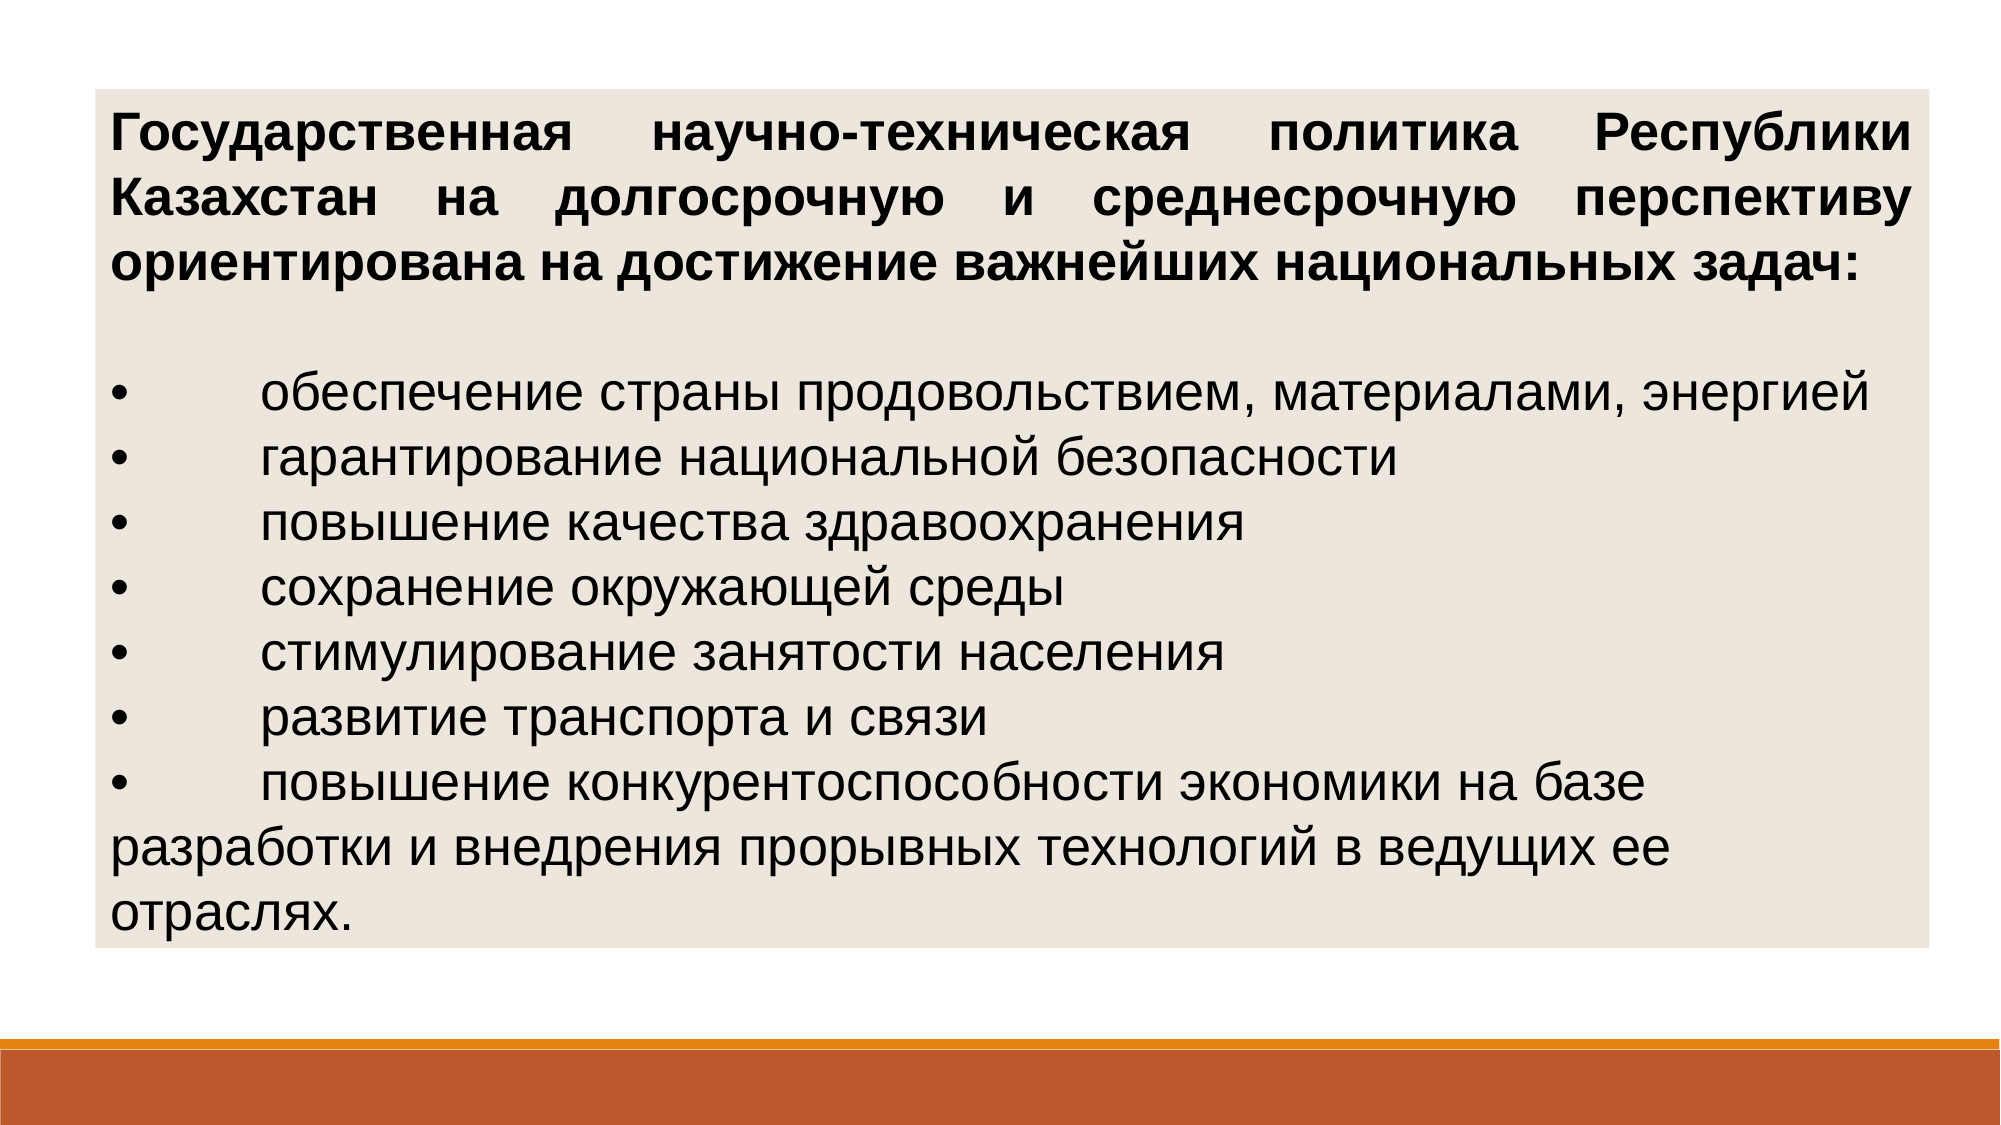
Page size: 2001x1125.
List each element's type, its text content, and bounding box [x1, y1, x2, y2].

text_box Государственная научно-техническая политика Республики Казахстан на долгосрочную и среднесрочную перспективу ориентирована на достижение важнейших национальных задач: • обеспечение страны продовольствием, материалами, энергией • гарантирование национальной безопасности • повышение качества здравоохранения • сохранение окружающей среды • стимулирование занятости населения • развитие транспорта и связи • повышение конкурентоспособности экономики на базе разработки и внедрения прорывных технологий в ведущих ее отраслях. [95, 89, 1930, 949]
